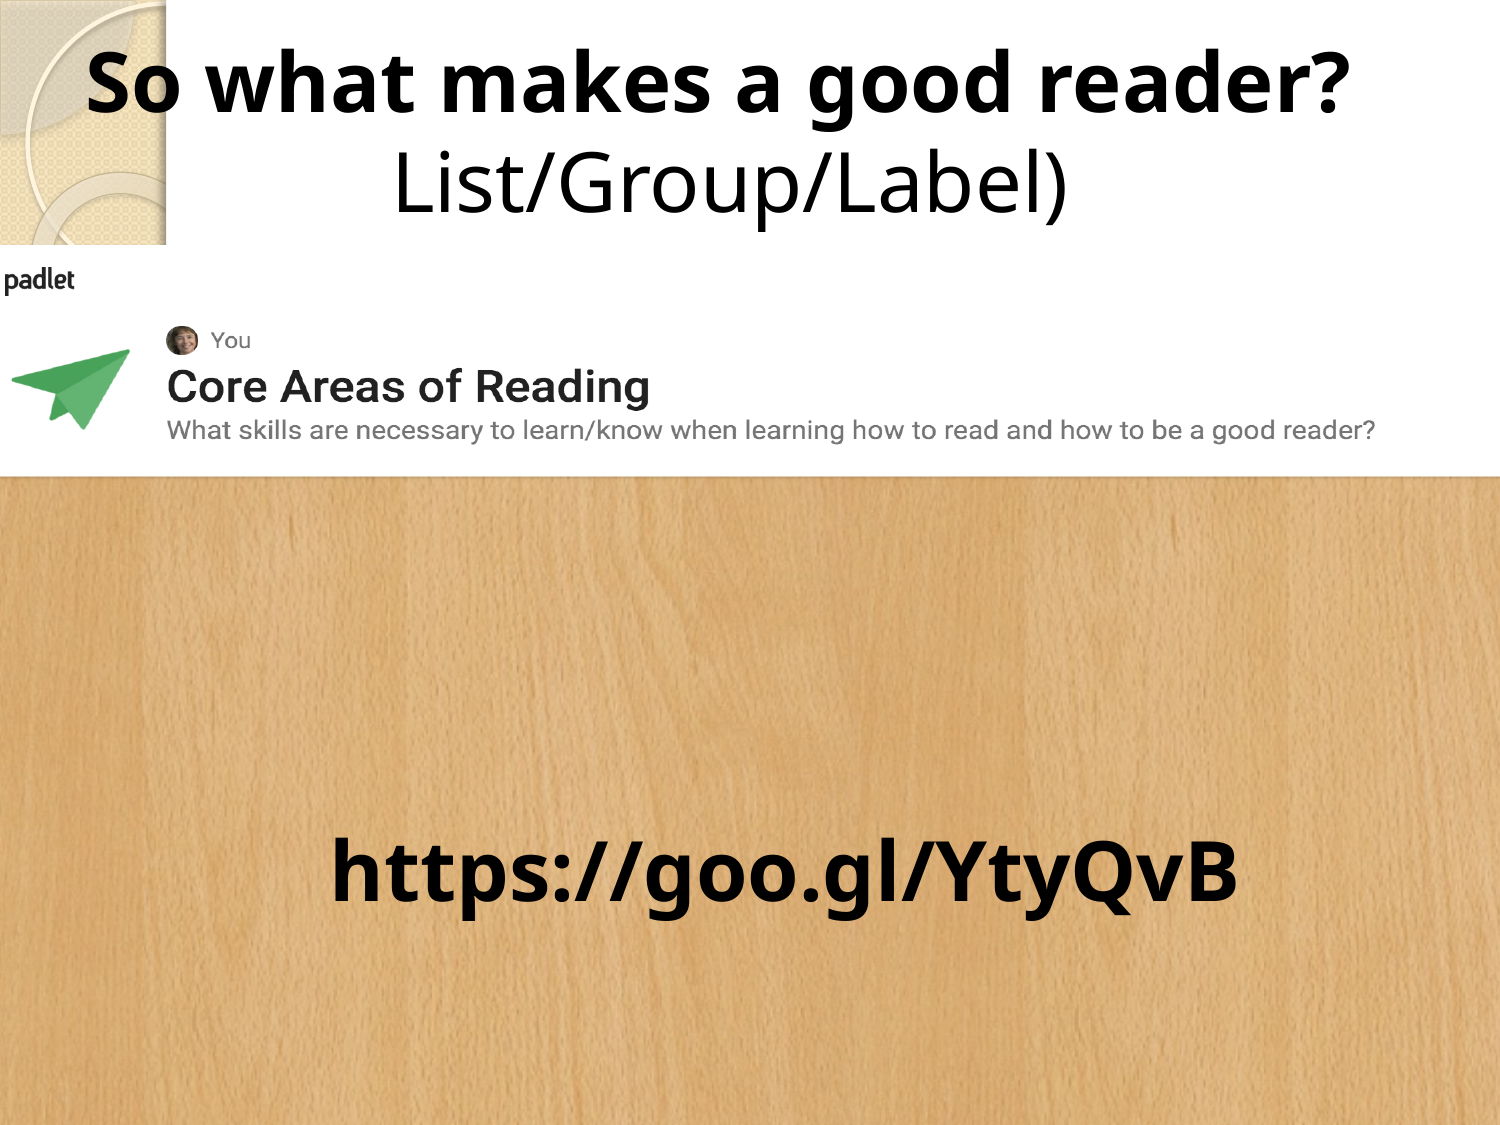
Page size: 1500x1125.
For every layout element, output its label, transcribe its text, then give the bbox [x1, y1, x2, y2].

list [0, 245, 1500, 1125]
text_box So what makes a good reader? List/Group/Label) [0, 21, 1500, 237]
